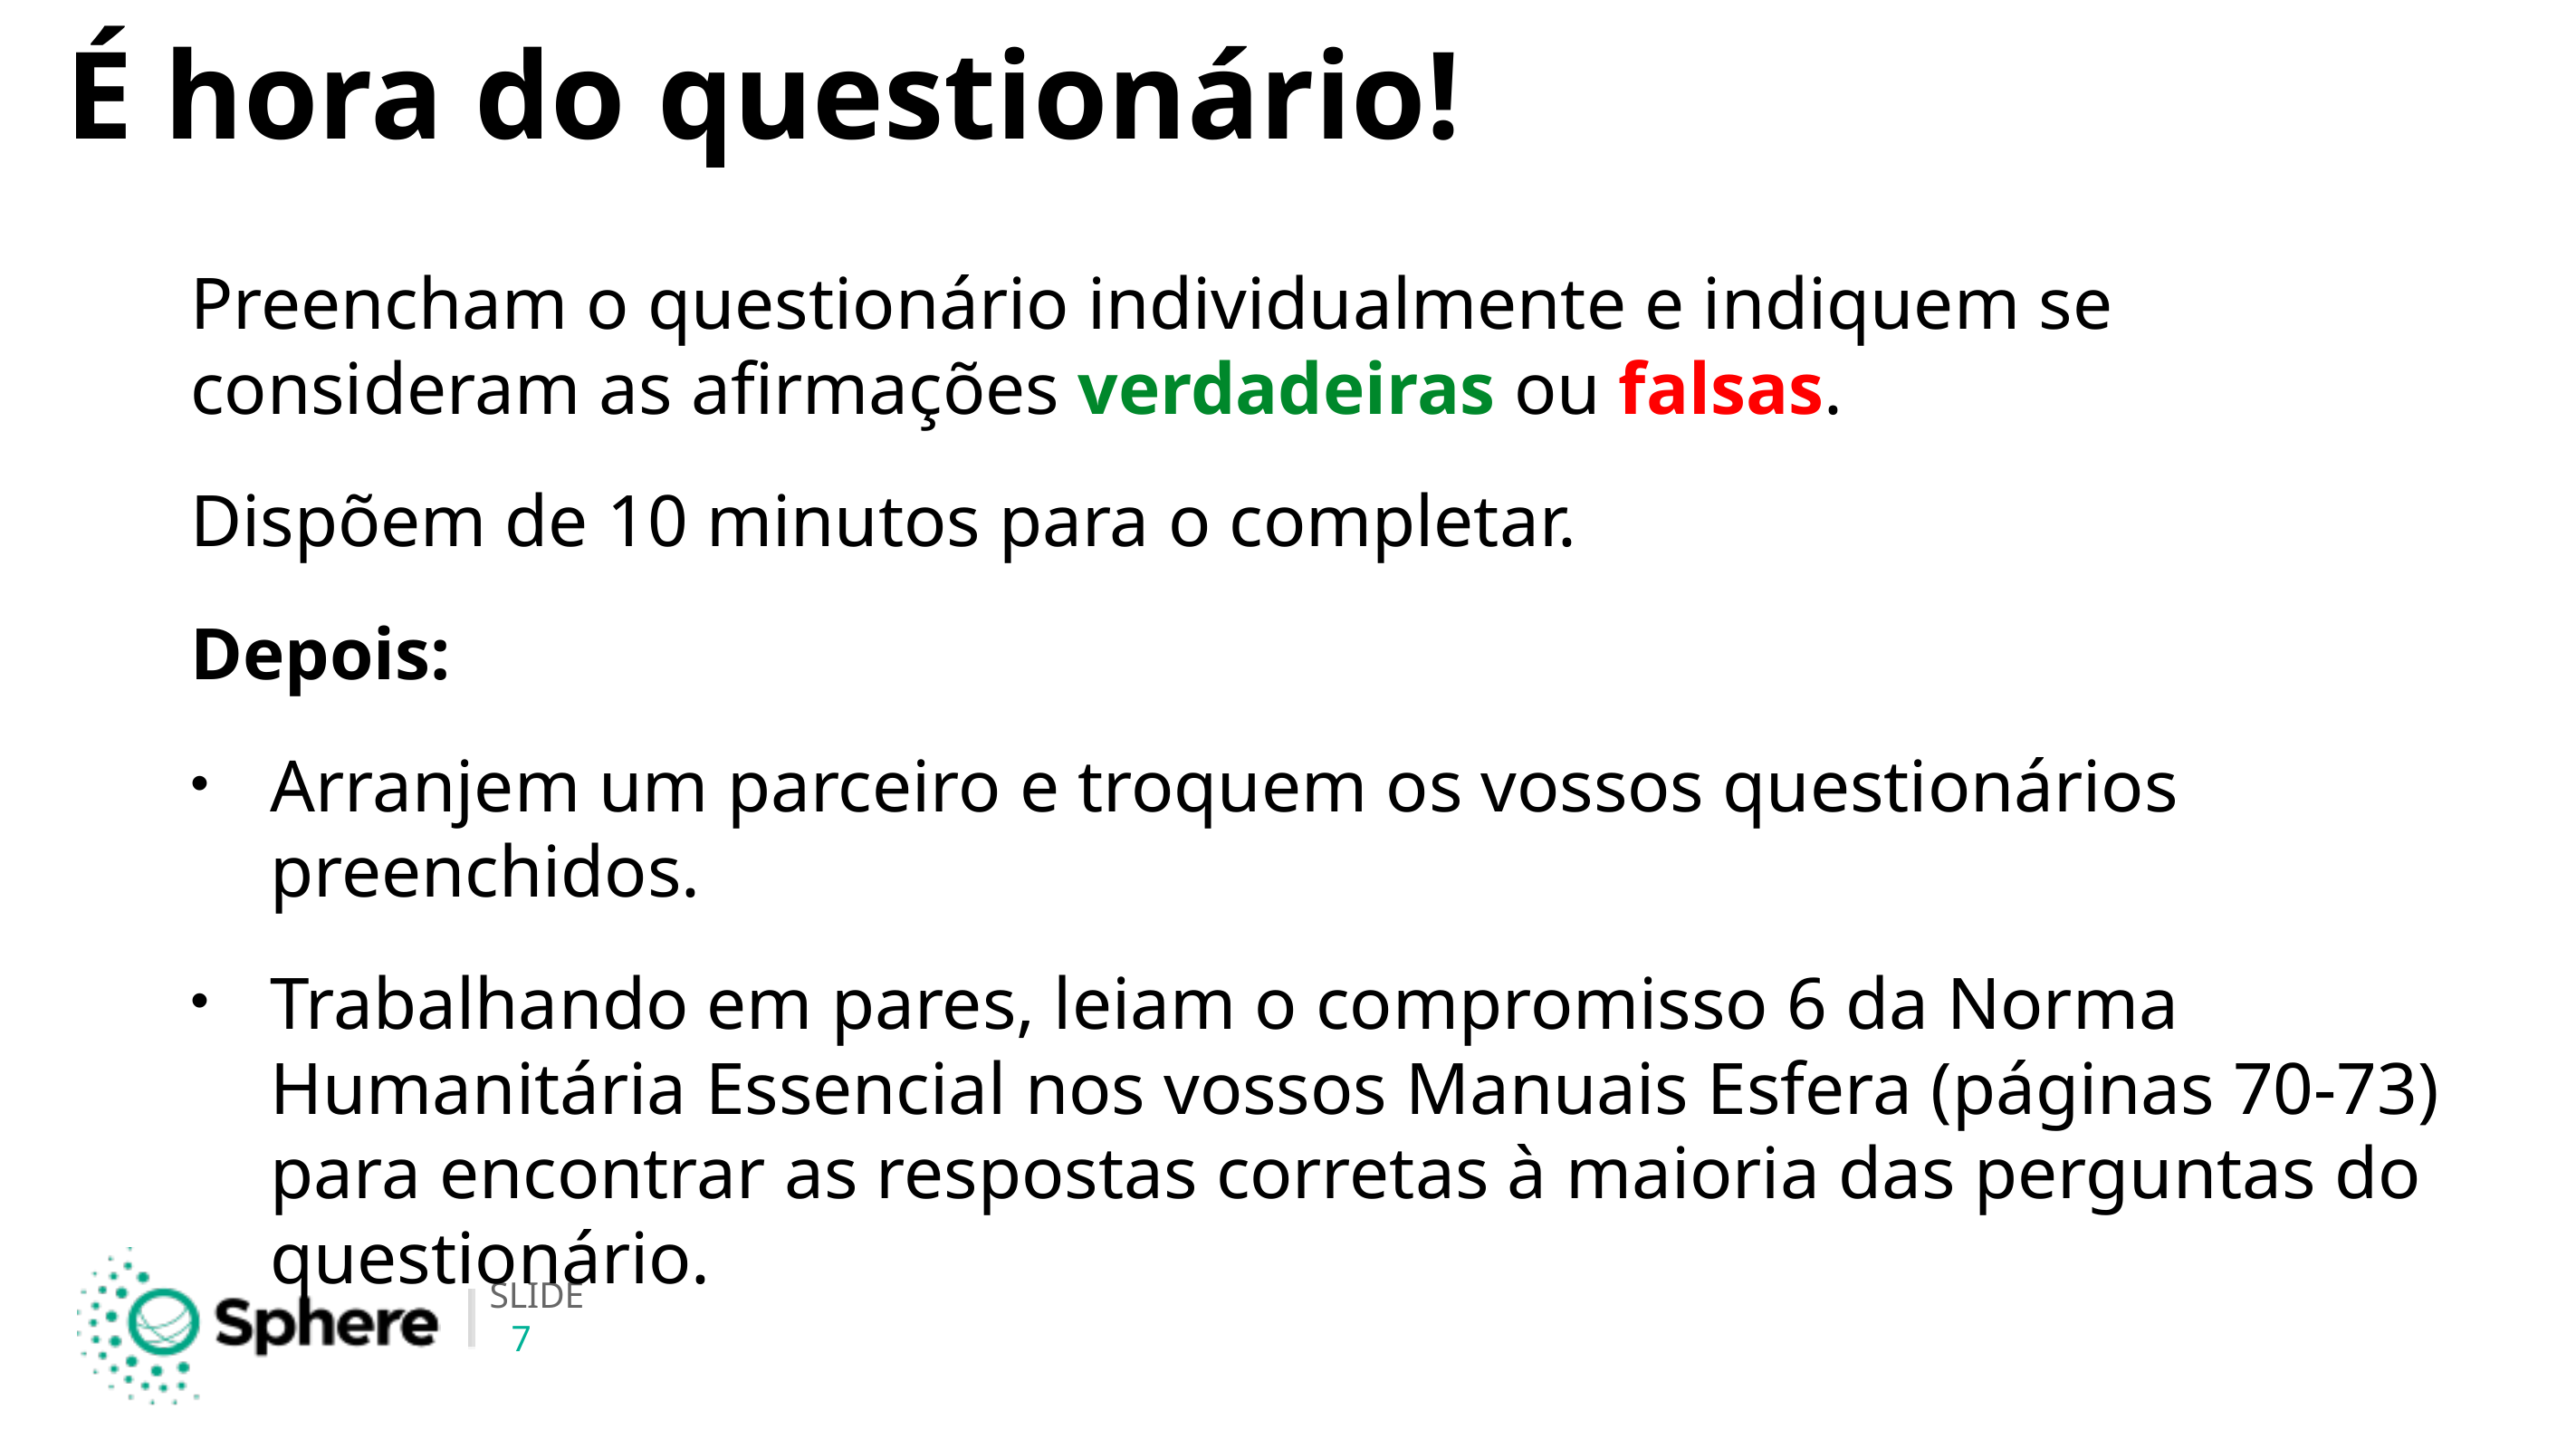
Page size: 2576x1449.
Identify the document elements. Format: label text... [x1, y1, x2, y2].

picture [468, 1316, 479, 1349]
picture [77, 1247, 441, 1407]
list Preencham o questionário individualmente e indiquem se consideram as afirmações verdadeiras ou falsas. Dispõem de 10 minutos para o completar. Depois: Arranjem um parceiro e troquem os vossos questionários preenchidos. Trabalhando em pares, leiam o compromisso 6 da Norma Humanitária Essencial nos vossos Manuais Esfera (páginas 70-73) para encontrar as respostas corretas à maioria das perguntas do questionário. [182, 250, 2457, 1316]
title É hora do questionário! [57, 10, 2131, 179]
slide_number 7 [503, 1308, 540, 1367]
